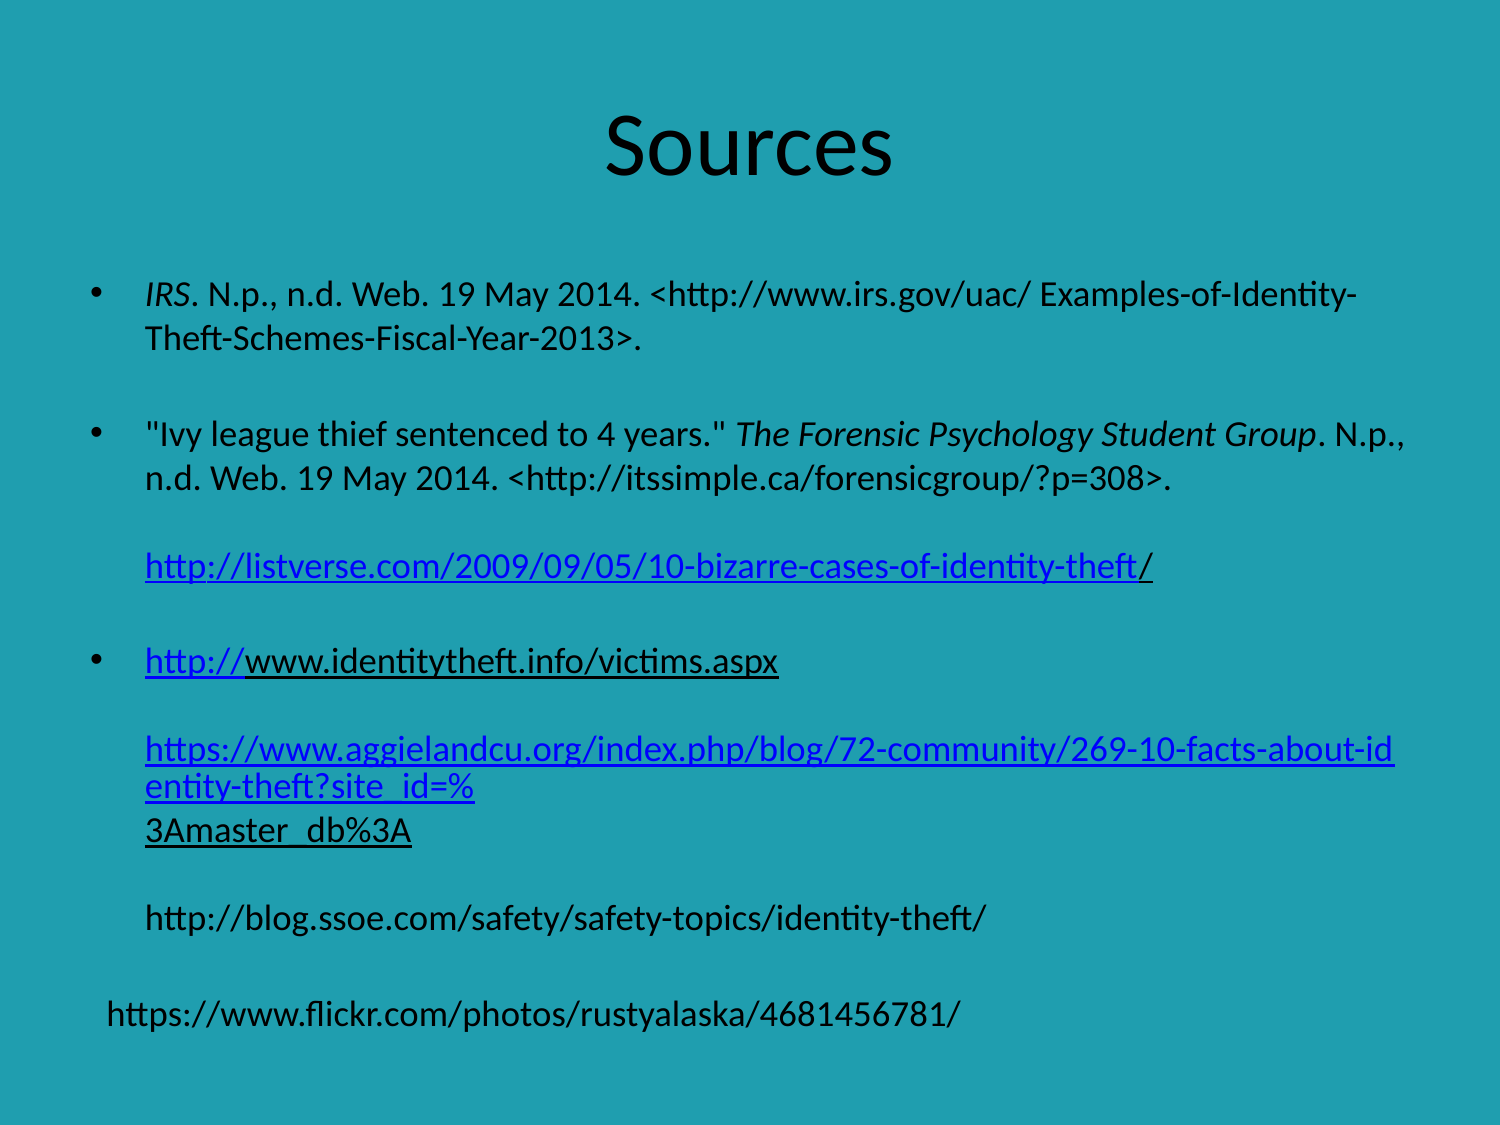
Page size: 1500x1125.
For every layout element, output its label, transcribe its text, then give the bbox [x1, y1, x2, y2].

title Sources [75, 45, 1425, 233]
list IRS. N.p., n.d. Web. 19 May 2014. <http://www.irs.gov/uac/ Examples-of-Identity-Theft-Schemes-Fiscal-Year-2013>. "Ivy league thief sentenced to 4 years." The Forensic Psychology Student Group. N.p., n.d. Web. 19 May 2014. <http://itssimple.ca/forensicgroup/?p=308>. http://listverse.com/2009/09/05/10-bizarre-cases-of-identity-theft/ http://www.identitytheft.info/victims.aspx https://www.aggielandcu.org/index.php/blog/72-community/269-10-facts-about-identity-theft?site_id=%3Amaster_db%3A http://blog.ssoe.com/safety/safety-topics/identity-theft/ https://www.flickr.com/photos/rustyalaska/4681456781/ [75, 262, 1425, 1005]
